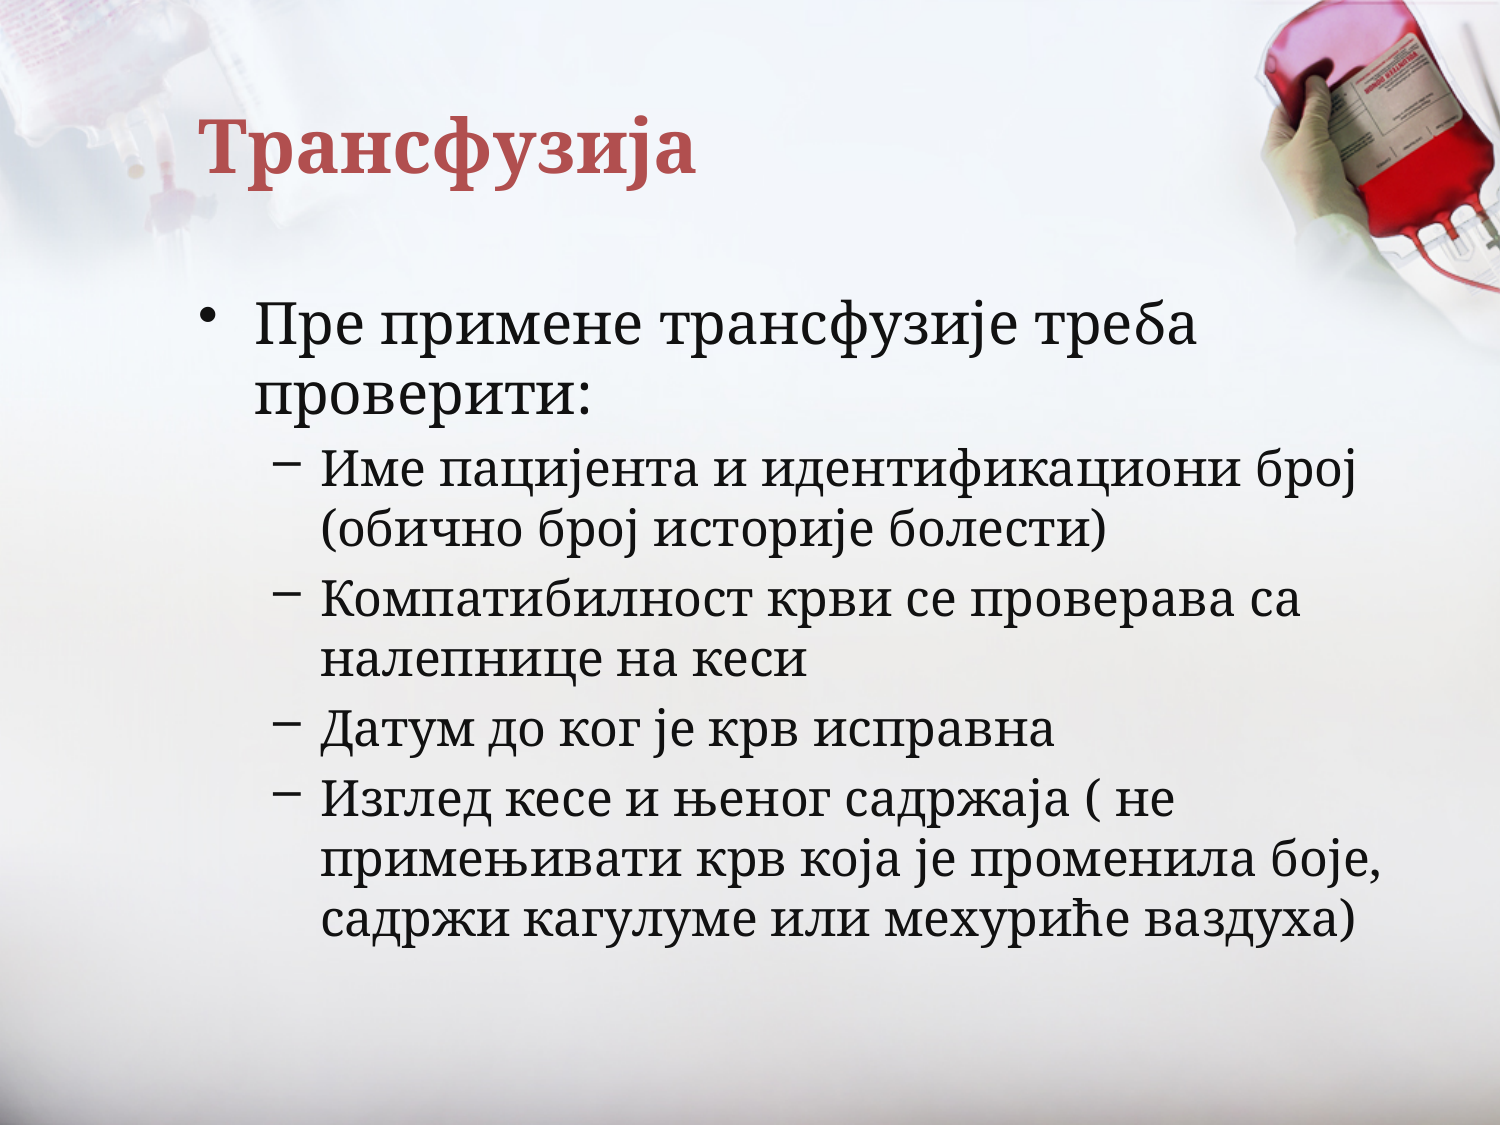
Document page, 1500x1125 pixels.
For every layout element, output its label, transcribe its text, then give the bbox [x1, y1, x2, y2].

list Пре примене трансфузије треба проверити: Име пацијента и идентификациони број (обично број историје болести) Компатибилност крви се проверава са налепнице на кеси Датум до ког је крв исправна Изглед кесе и њеног садржаја ( не примењивати крв која је променила боје, садржи кагулуме или мехуриће ваздуха) [183, 278, 1459, 1094]
picture [0, 0, 1500, 1125]
title Трансфузија [183, 101, 1459, 186]
